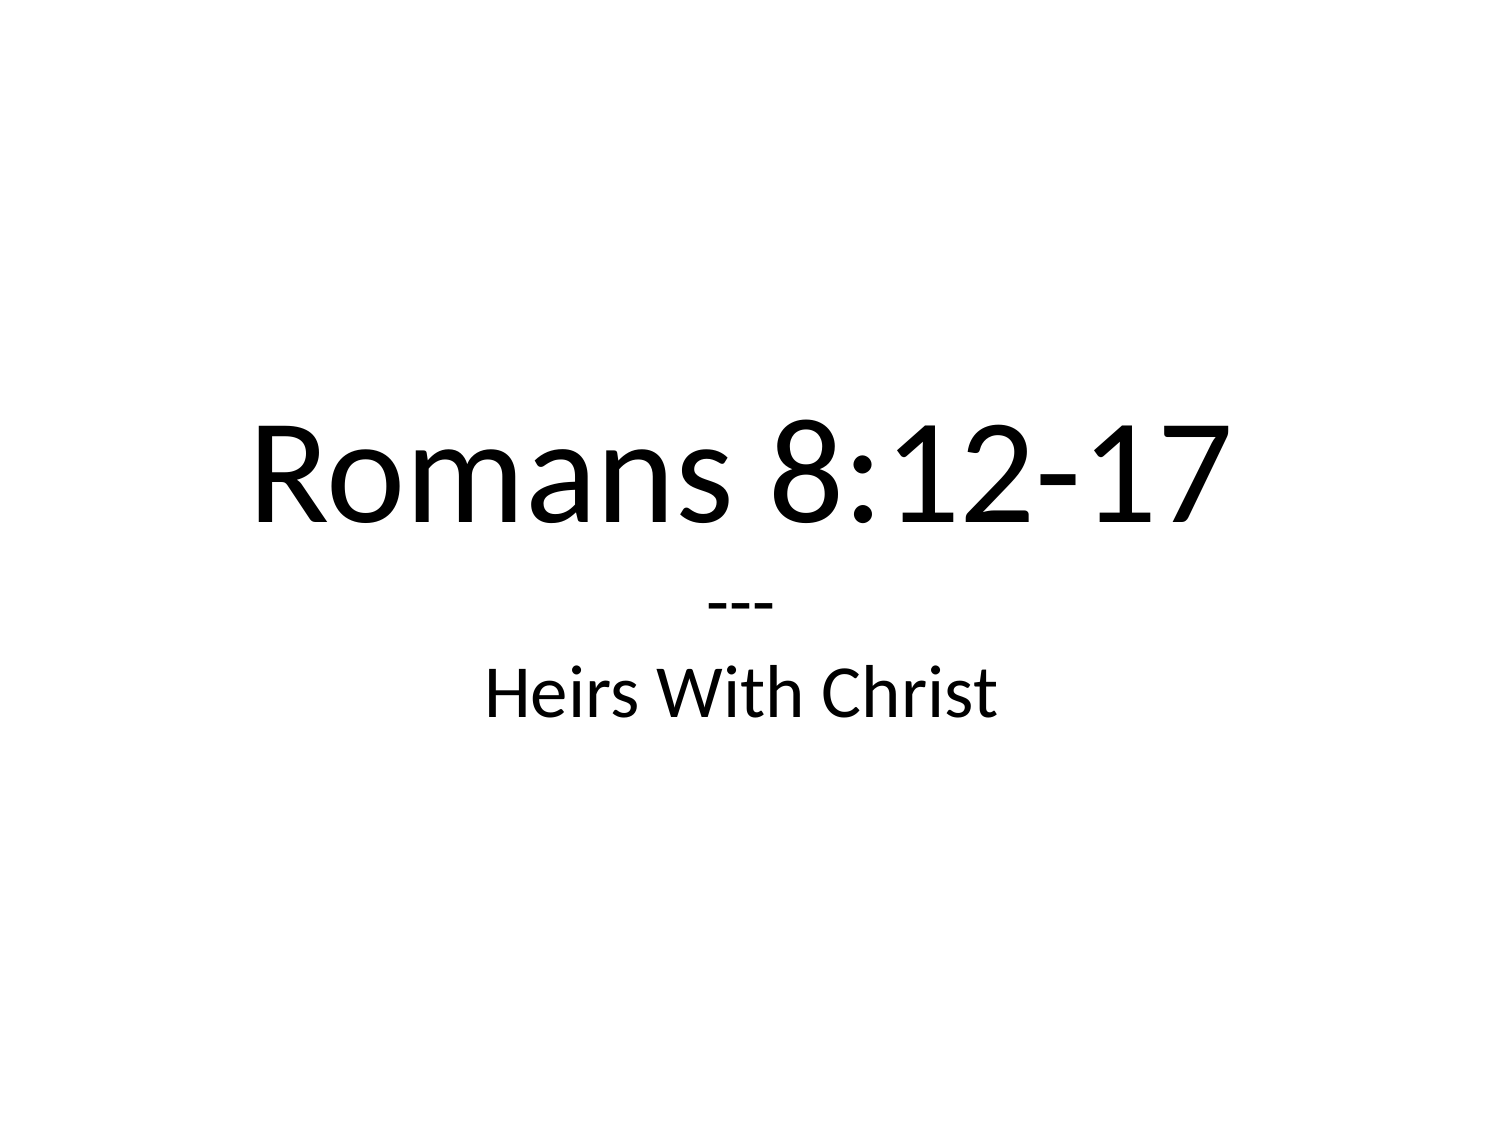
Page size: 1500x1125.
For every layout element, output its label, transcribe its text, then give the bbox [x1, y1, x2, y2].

title Romans 8:12-17 --- Heirs With Christ [103, 295, 1379, 811]
